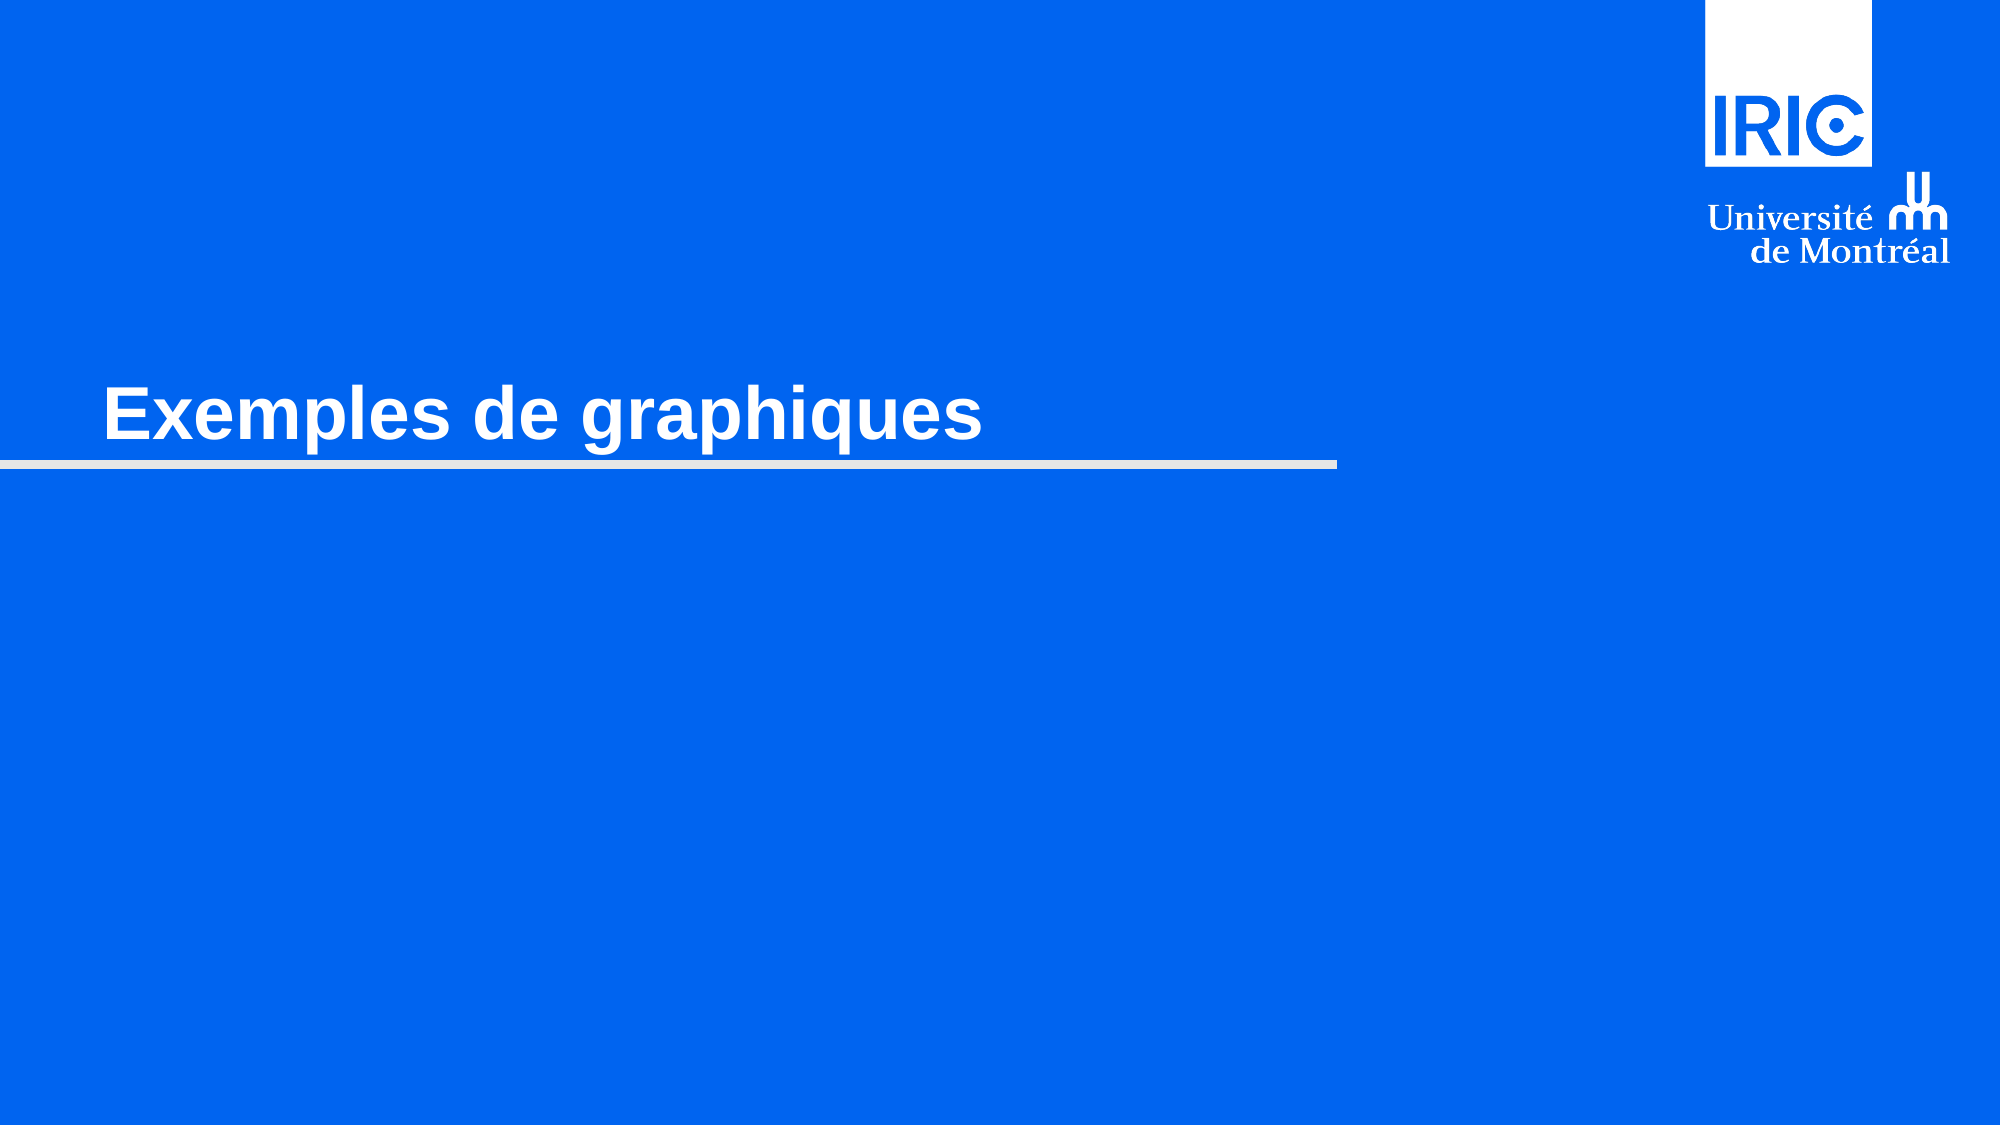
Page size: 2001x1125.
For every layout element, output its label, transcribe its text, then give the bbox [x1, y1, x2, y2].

picture [1705, 0, 1950, 263]
title Exemples de graphiques [93, 71, 1336, 464]
